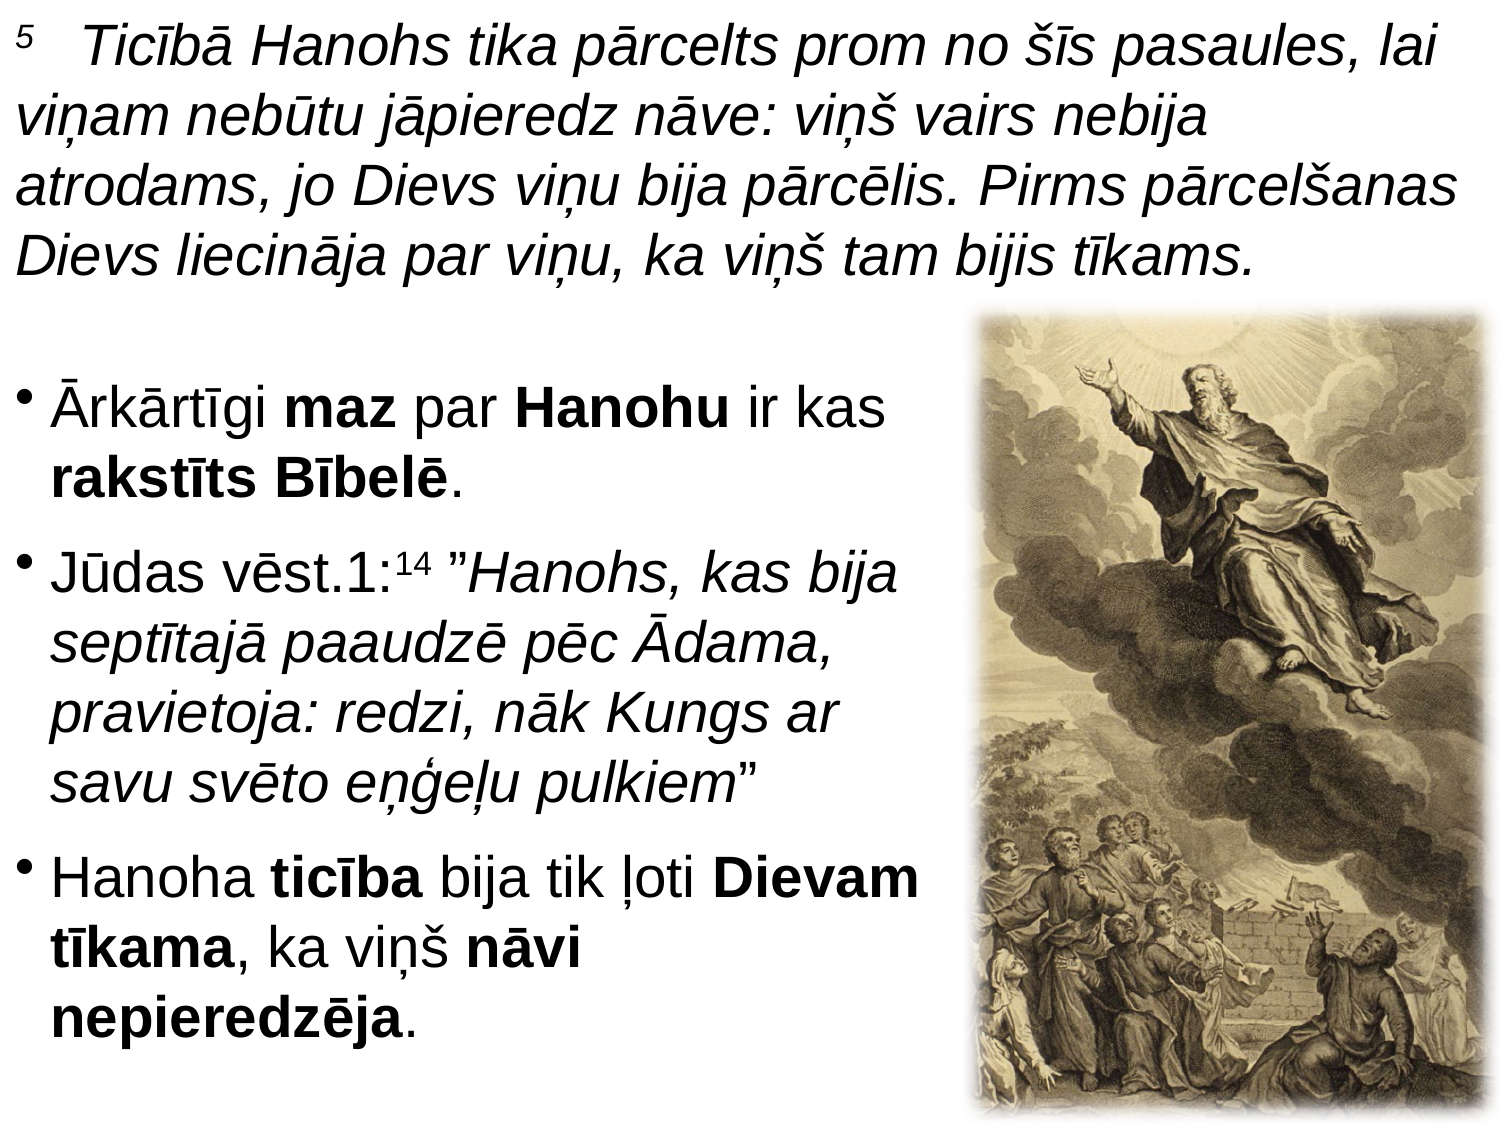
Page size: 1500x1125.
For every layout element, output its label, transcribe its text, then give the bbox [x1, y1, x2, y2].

text_box Ārkārtīgi maz par Hanohu ir kas rakstīts Bībelē. Jūdas vēst.1:14 ”Hanohs, kas bija septītajā paaudzē pēc Ādama, pravietoja: redzi, nāk Kungs ar savu svēto eņģeļu pulkiem” Hanoha ticība bija tik ļoti Dievam tīkama, ka viņš nāvi nepieredzēja. [0, 361, 957, 1057]
list 5 Ticībā Hanohs tika pārcelts prom no šīs pasaules, lai viņam nebūtu jāpieredz nāve: viņš vairs nebija atrodams, jo Dievs viņu bija pārcēlis. Pirms pārcelšanas Dievs liecināja par viņu, ka viņš tam bijis tīkams. [0, 0, 1500, 178]
picture [962, 298, 1500, 1125]
